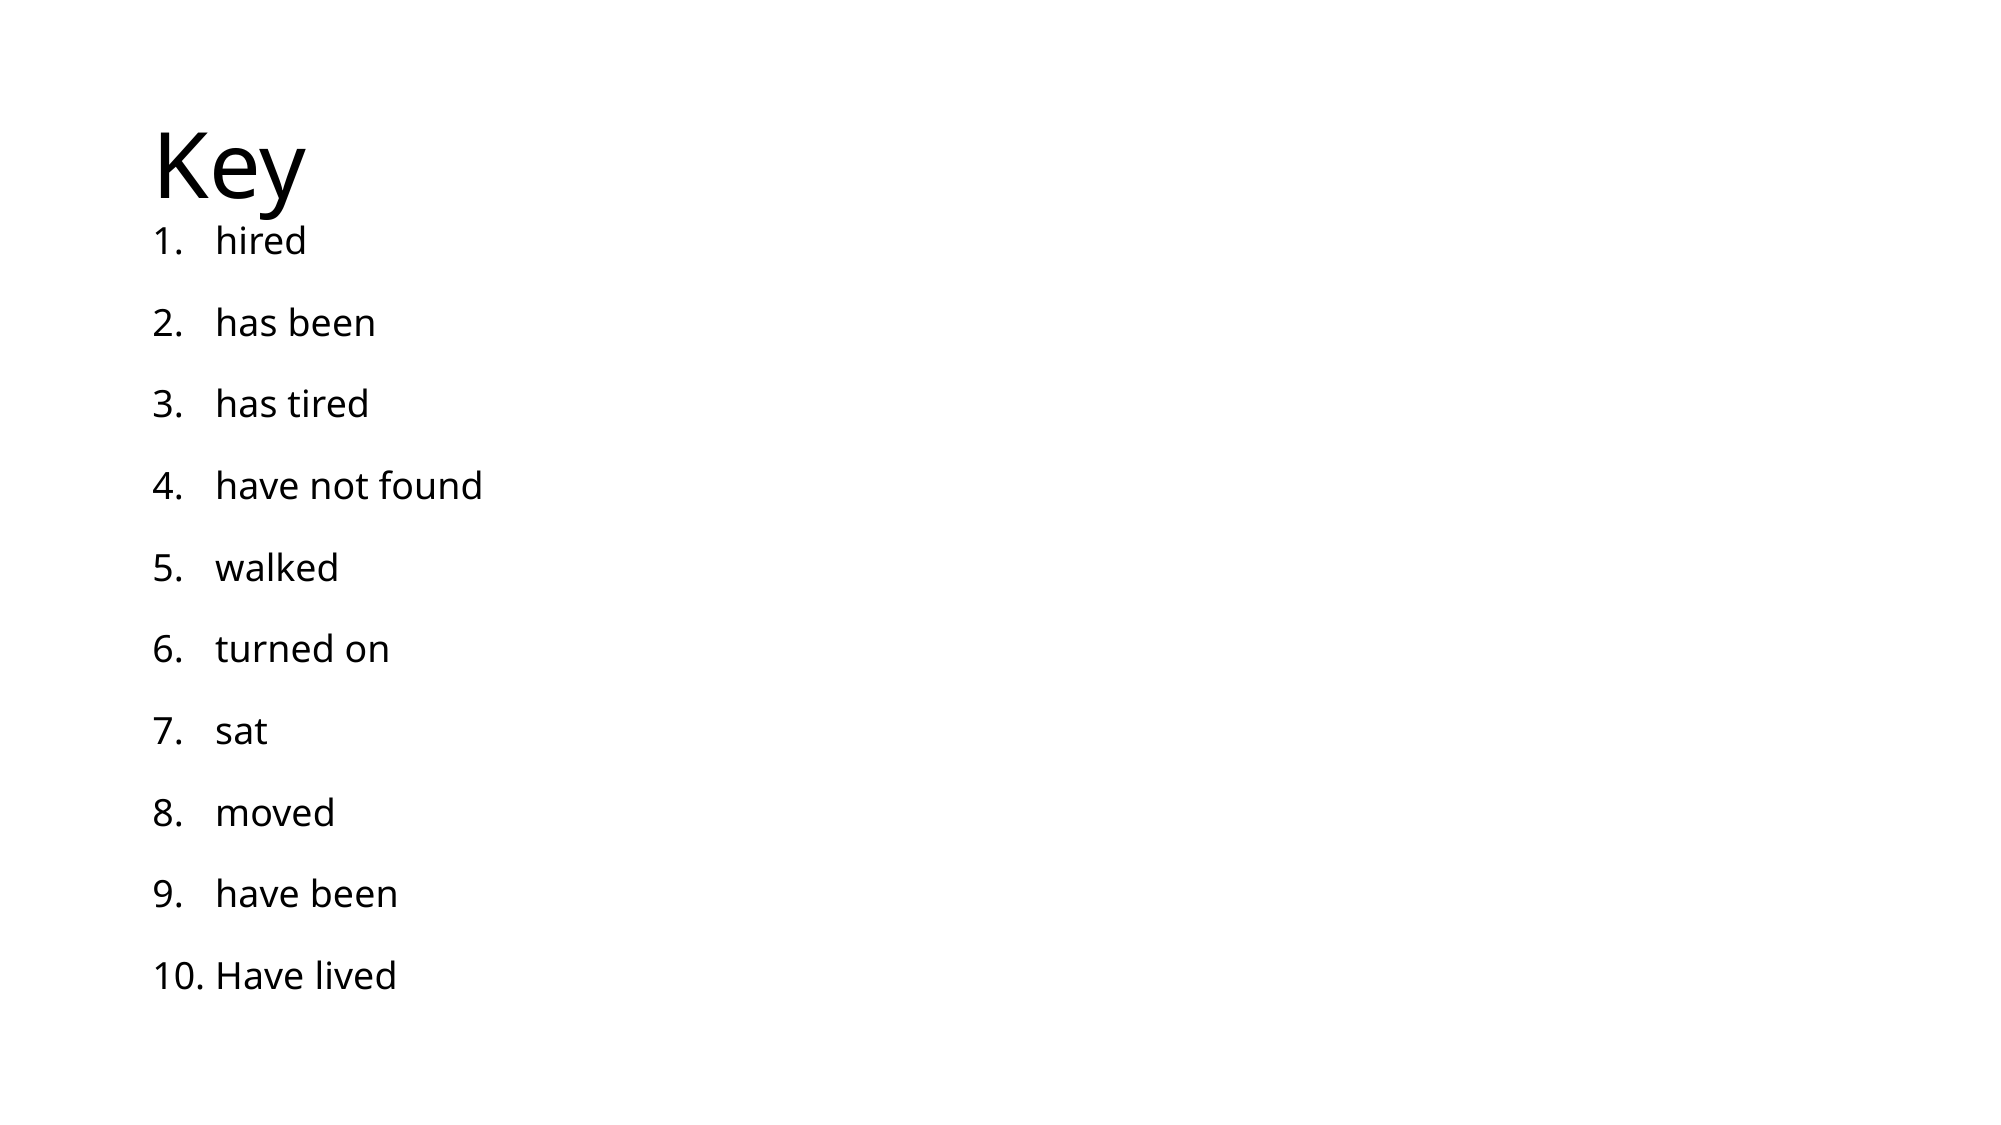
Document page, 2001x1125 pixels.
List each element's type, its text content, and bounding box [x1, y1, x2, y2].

list hired has been has tired have not found walked turned on sat moved have been Have lived [137, 204, 1863, 1014]
title Key [137, 59, 1863, 204]
